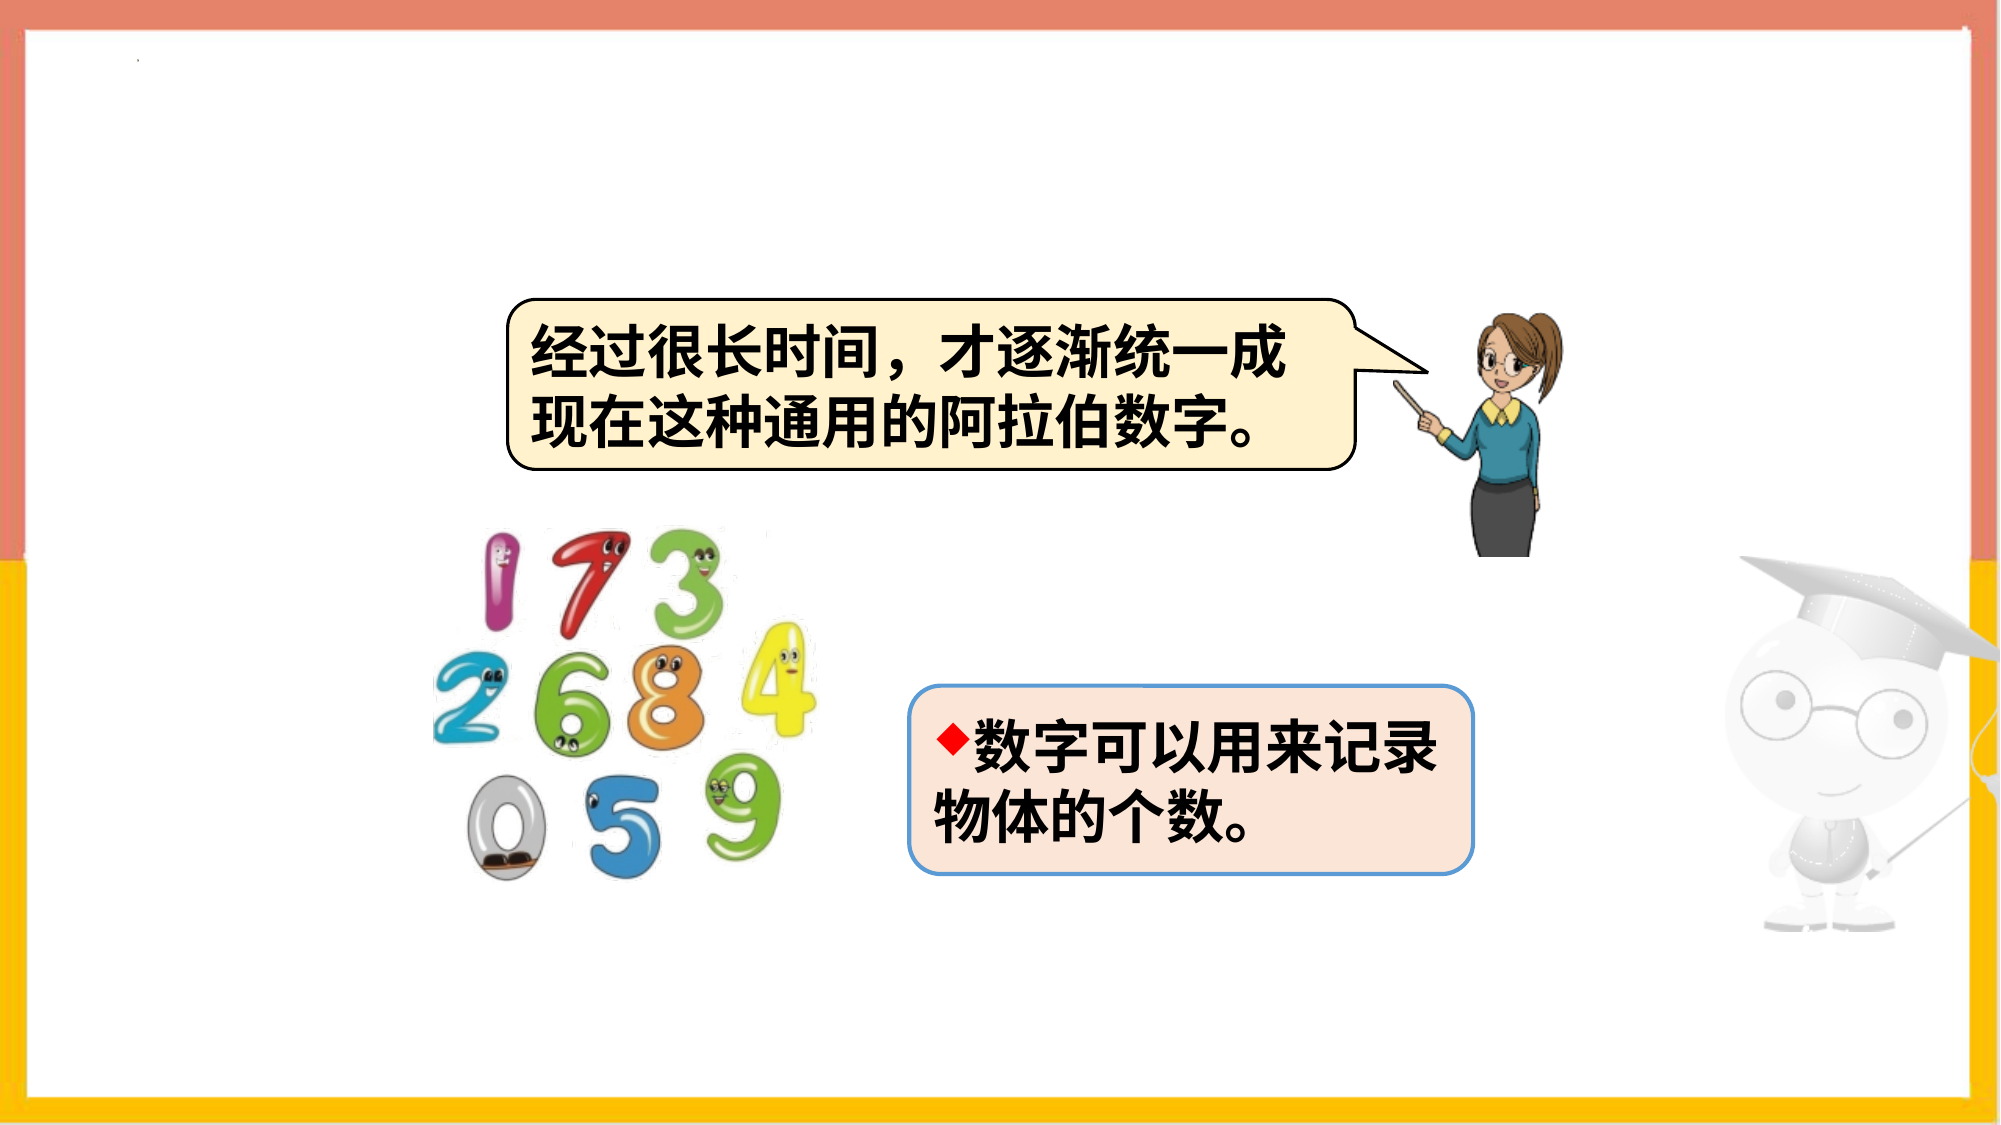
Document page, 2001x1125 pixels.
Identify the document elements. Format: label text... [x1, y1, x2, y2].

picture [0, 0, 2001, 1125]
text_box 数字可以用来记录物体的个数。 [908, 685, 1474, 875]
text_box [507, 299, 1564, 557]
